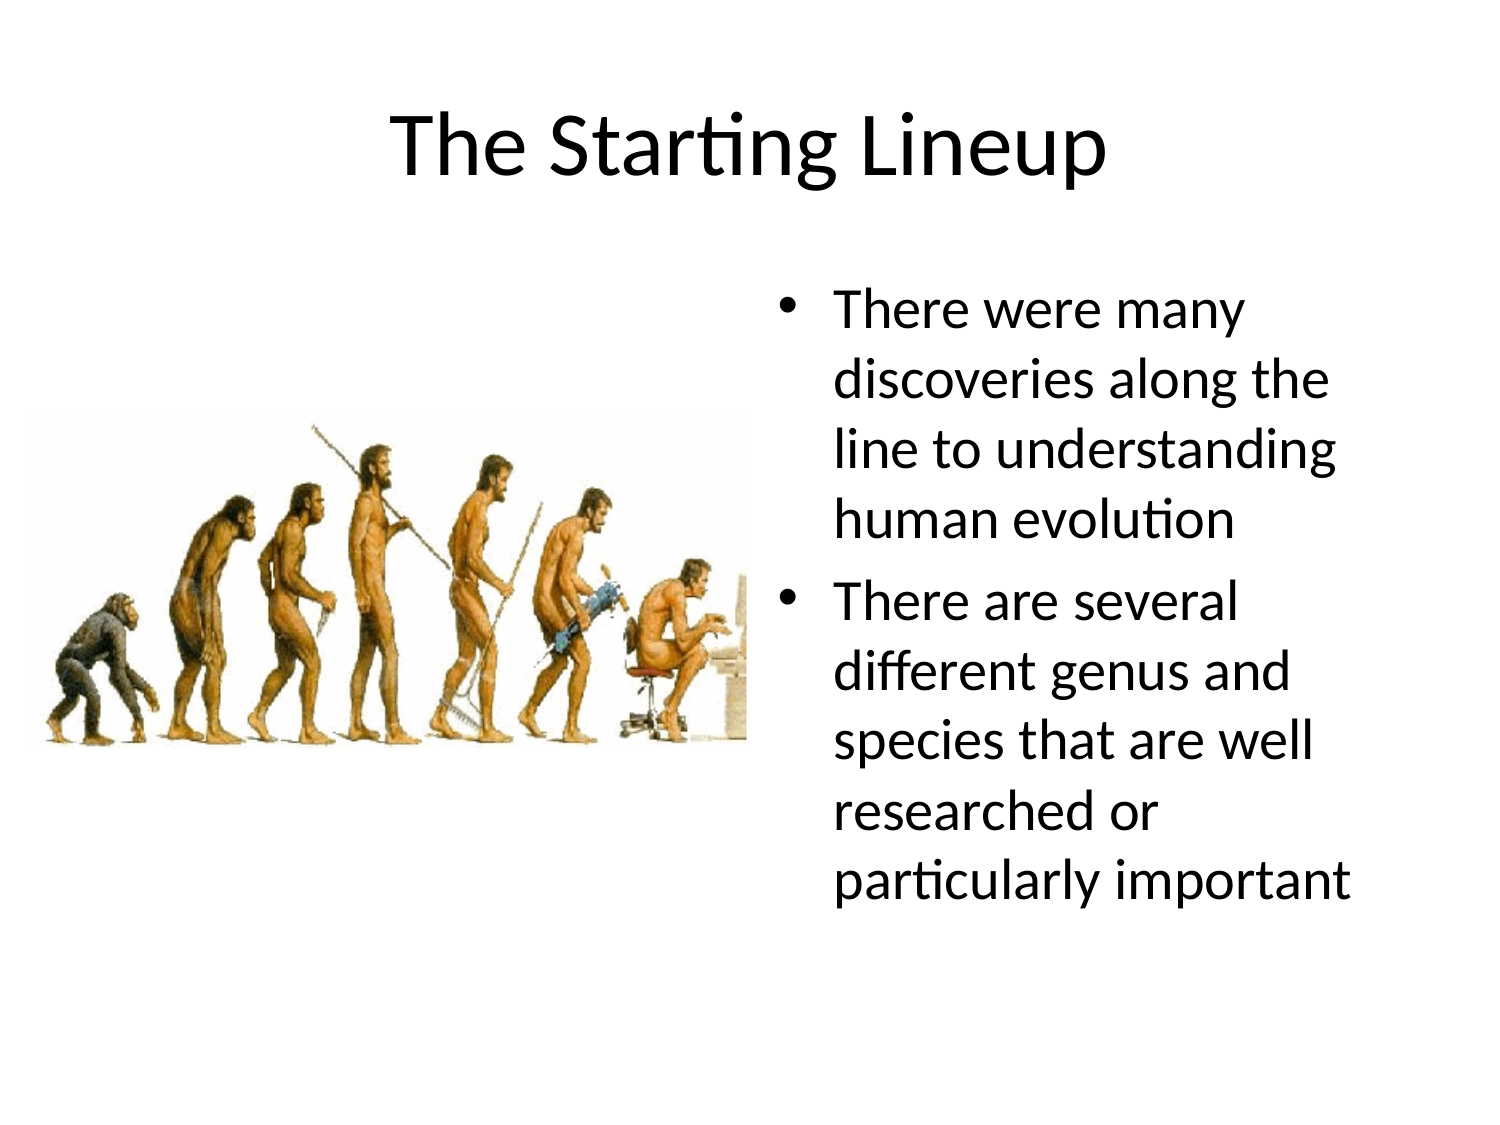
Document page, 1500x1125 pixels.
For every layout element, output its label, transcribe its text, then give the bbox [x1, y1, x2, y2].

title The Starting Lineup [75, 45, 1425, 233]
list There were many discoveries along the line to understanding human evolution There are several different genus and species that are well researched or particularly important [762, 262, 1425, 1005]
picture [24, 412, 751, 749]
